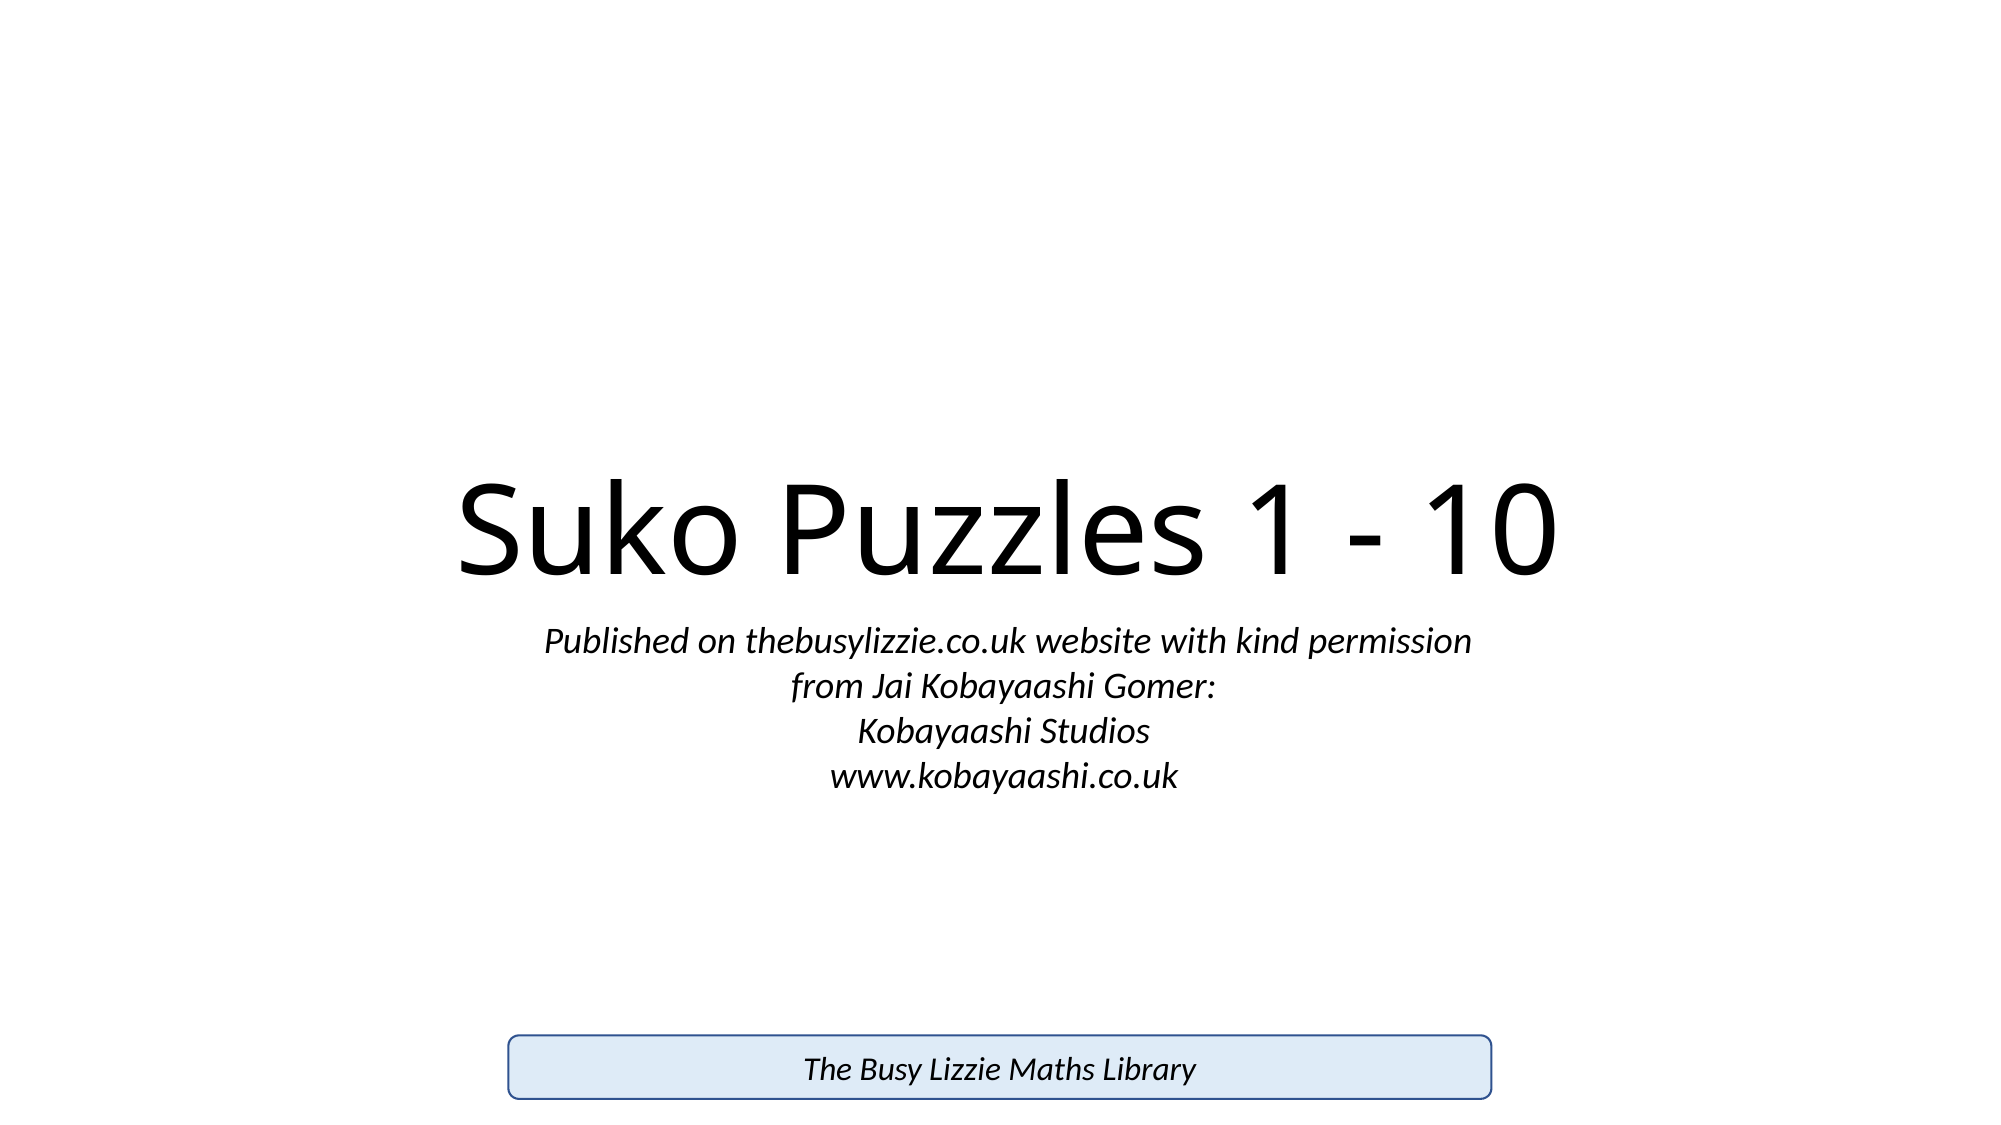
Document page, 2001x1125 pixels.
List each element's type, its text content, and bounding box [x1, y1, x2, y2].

text_box Published on thebusylizzie.co.uk website with kind permission from Jai Kobayaashi Gomer: Kobayaashi Studios www.kobayaashi.co.uk [508, 608, 1509, 804]
title Suko Puzzles 1 - 10 [258, 217, 1759, 609]
text_box The Busy Lizzie Maths Library [508, 1035, 1492, 1099]
